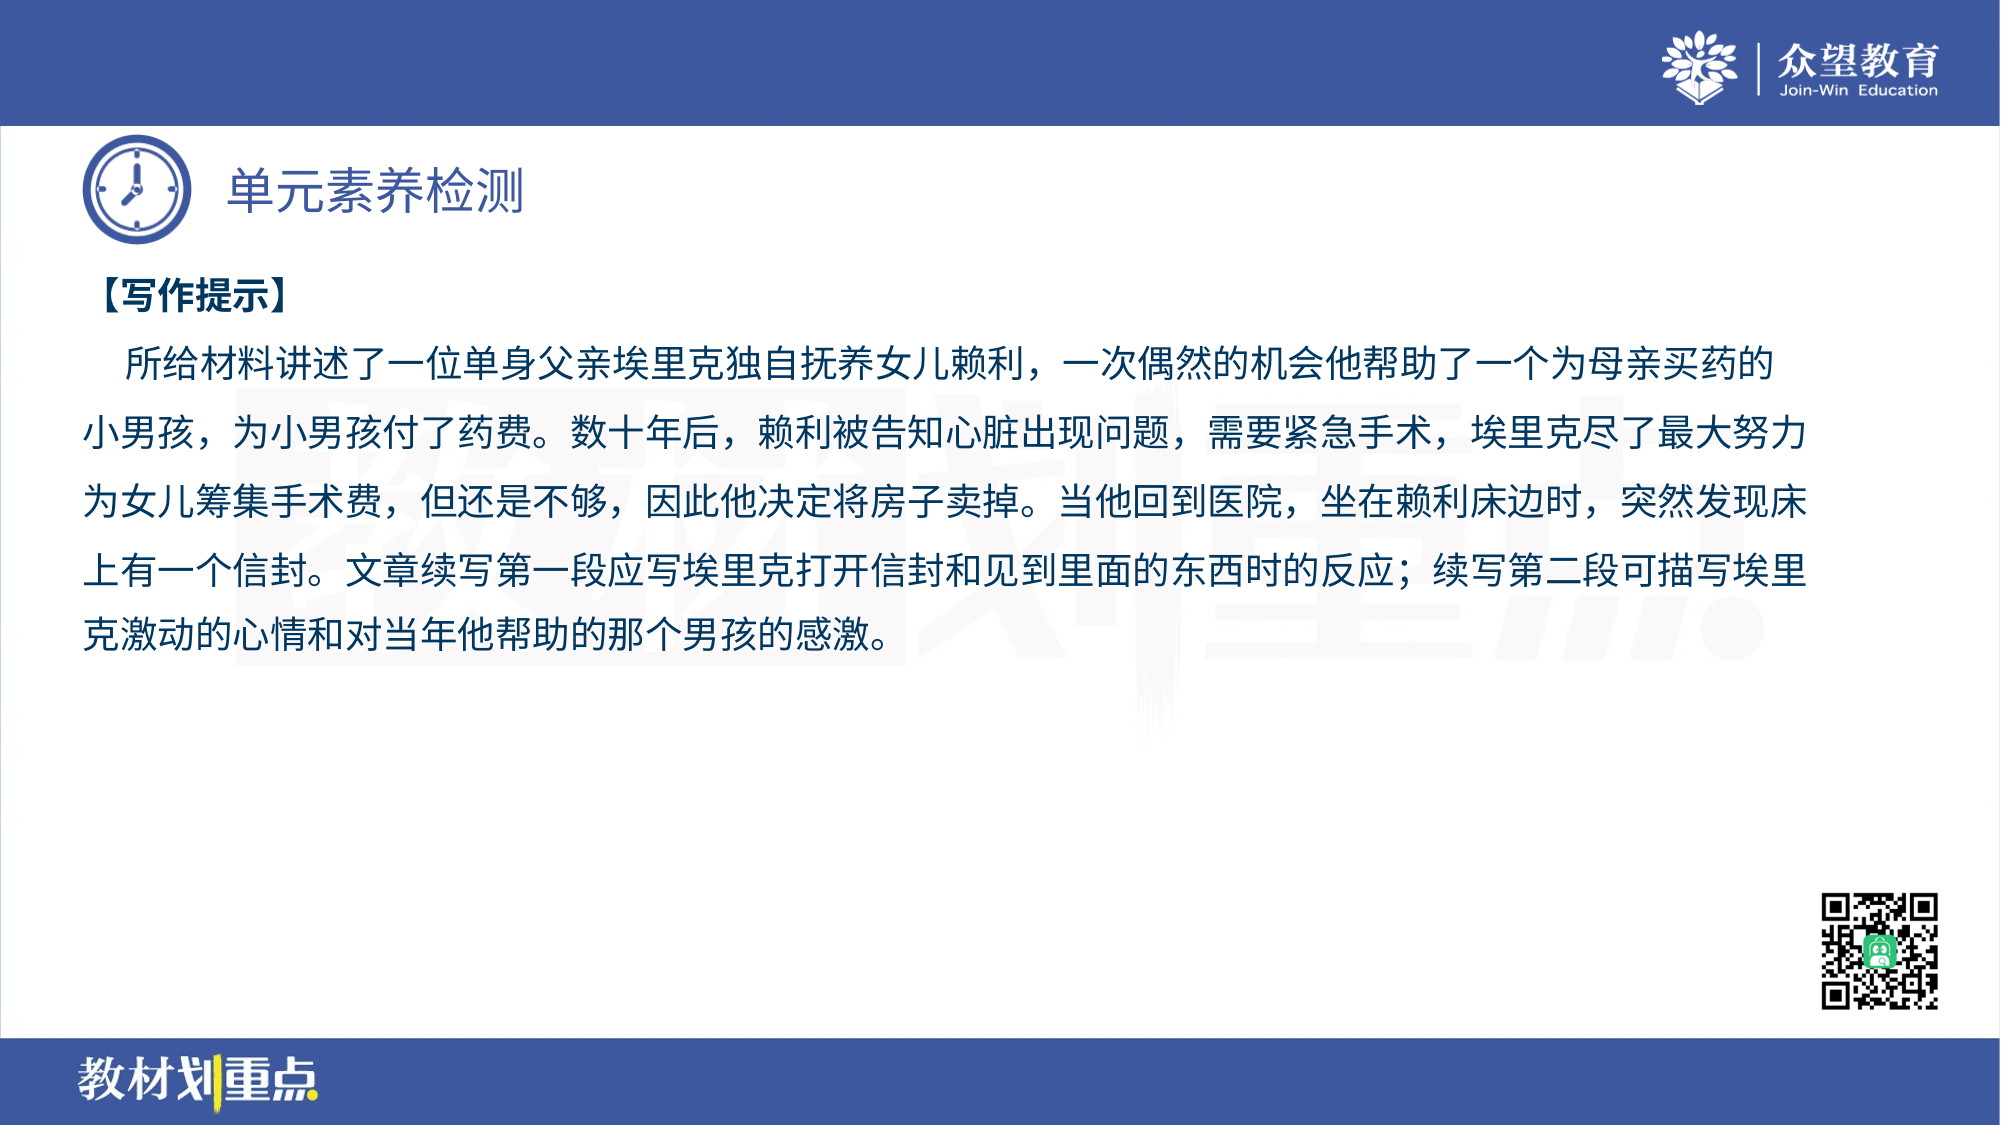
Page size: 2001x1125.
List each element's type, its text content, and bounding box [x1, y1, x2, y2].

picture [0, 0, 2000, 1125]
text_box 【写作提示】 所给材料讲述了一位单身父亲埃里克独自抚养女儿赖利，一次偶然的机会他帮助了一个为母亲买药的 小男孩，为小男孩付了药费。数十年后，赖利被告知心脏出现问题，需要紧急手术，埃里克尽了最大努力 为女儿筹集手术费，但还是不够，因此他决定将房子卖掉。当他回到医院，坐在赖利床边时，突然发现床 上有一个信封。文章续写第一段应写埃里克打开信封和见到里面的东西时的反应；续写第二段可描写埃里 克激动的心情和对当年他帮助的那个男孩的感激。 [82, 247, 1817, 650]
